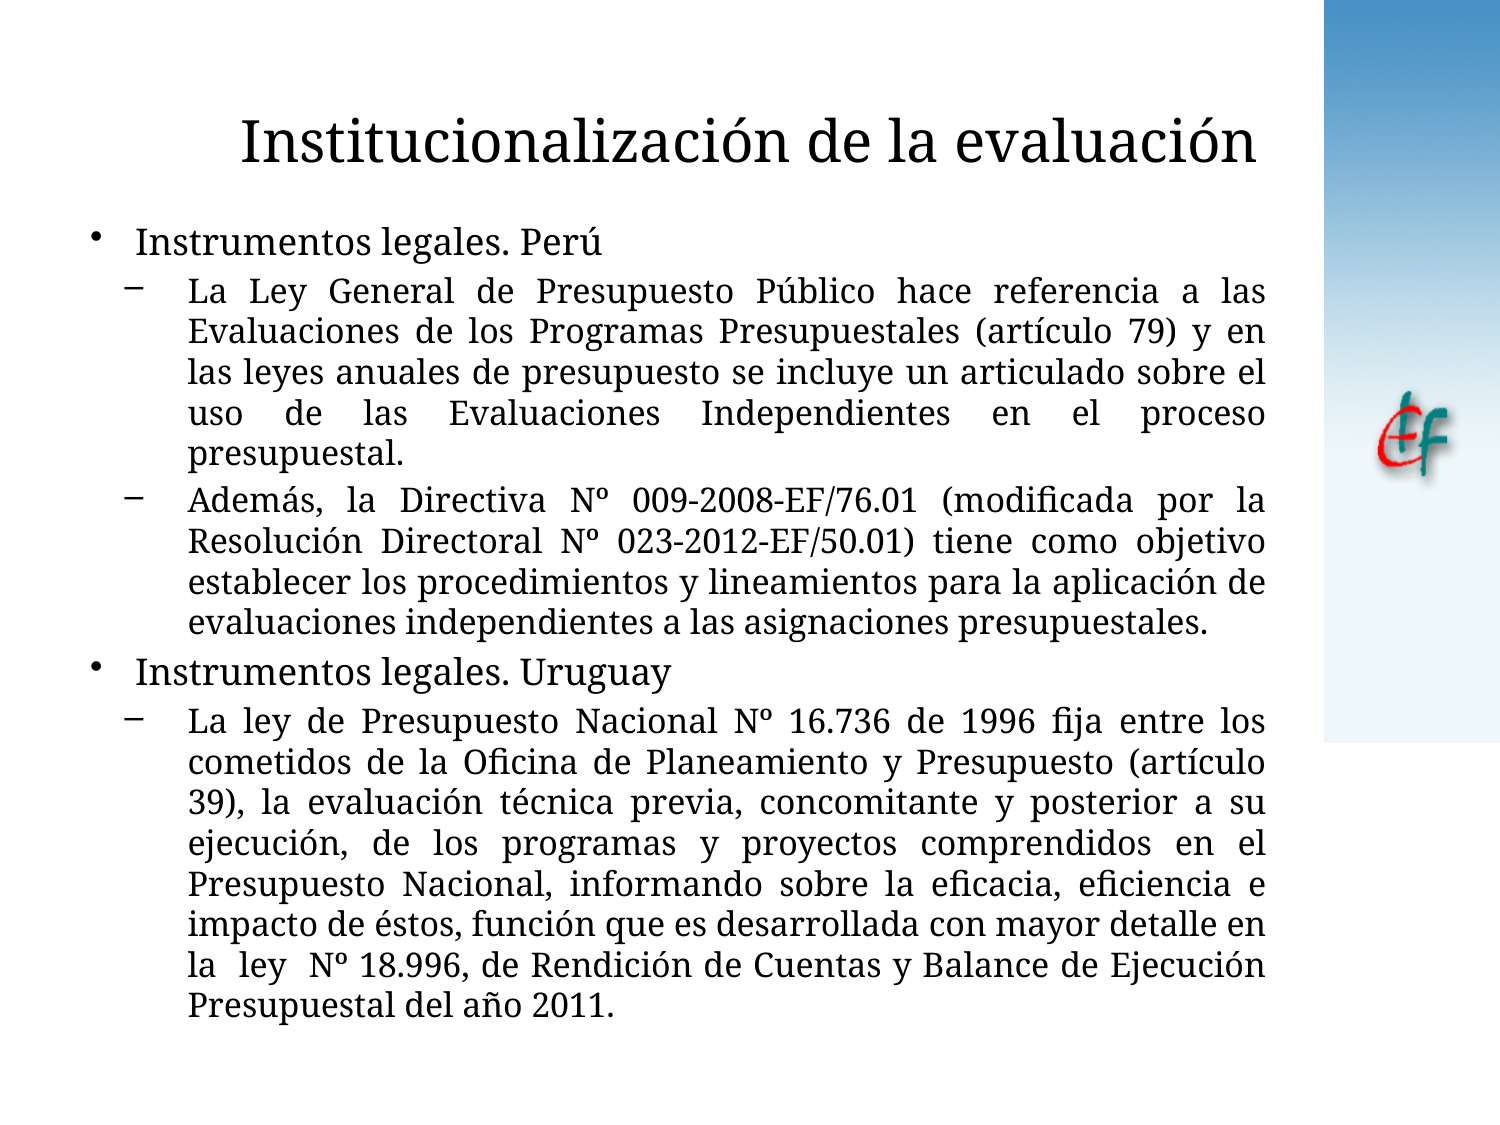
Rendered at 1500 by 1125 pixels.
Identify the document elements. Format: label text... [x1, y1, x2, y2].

title Institucionalización de la evaluación [74, 44, 1318, 233]
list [1323, 0, 1500, 743]
list Instrumentos legales. Perú La Ley General de Presupuesto Público hace referencia a las Evaluaciones de los Programas Presupuestales (artículo 79) y en las leyes anuales de presupuesto se incluye un articulado sobre el uso de las Evaluaciones Independientes en el proceso presupuestal. Además, la Directiva Nº 009-2008-EF/76.01 (modificada por la Resolución Directoral Nº 023-2012-EF/50.01) tiene como objetivo establecer los procedimientos y lineamientos para la aplicación de evaluaciones independientes a las asignaciones presupuestales. Instrumentos legales. Uruguay La ley de Presupuesto Nacional Nº 16.736 de 1996 fija entre los cometidos de la Oficina de Planeamiento y Presupuesto (artículo 39), la evaluación técnica previa, concomitante y posterior a su ejecución, de los programas y proyectos comprendidos en el Presupuesto Nacional, informando sobre la eficacia, eficiencia e impacto de éstos, función que es desarrollada con mayor detalle en la ley Nº 18.996, de Rendición de Cuentas y Balance de Ejecución Presupuestal del año 2011. [74, 210, 1282, 1102]
